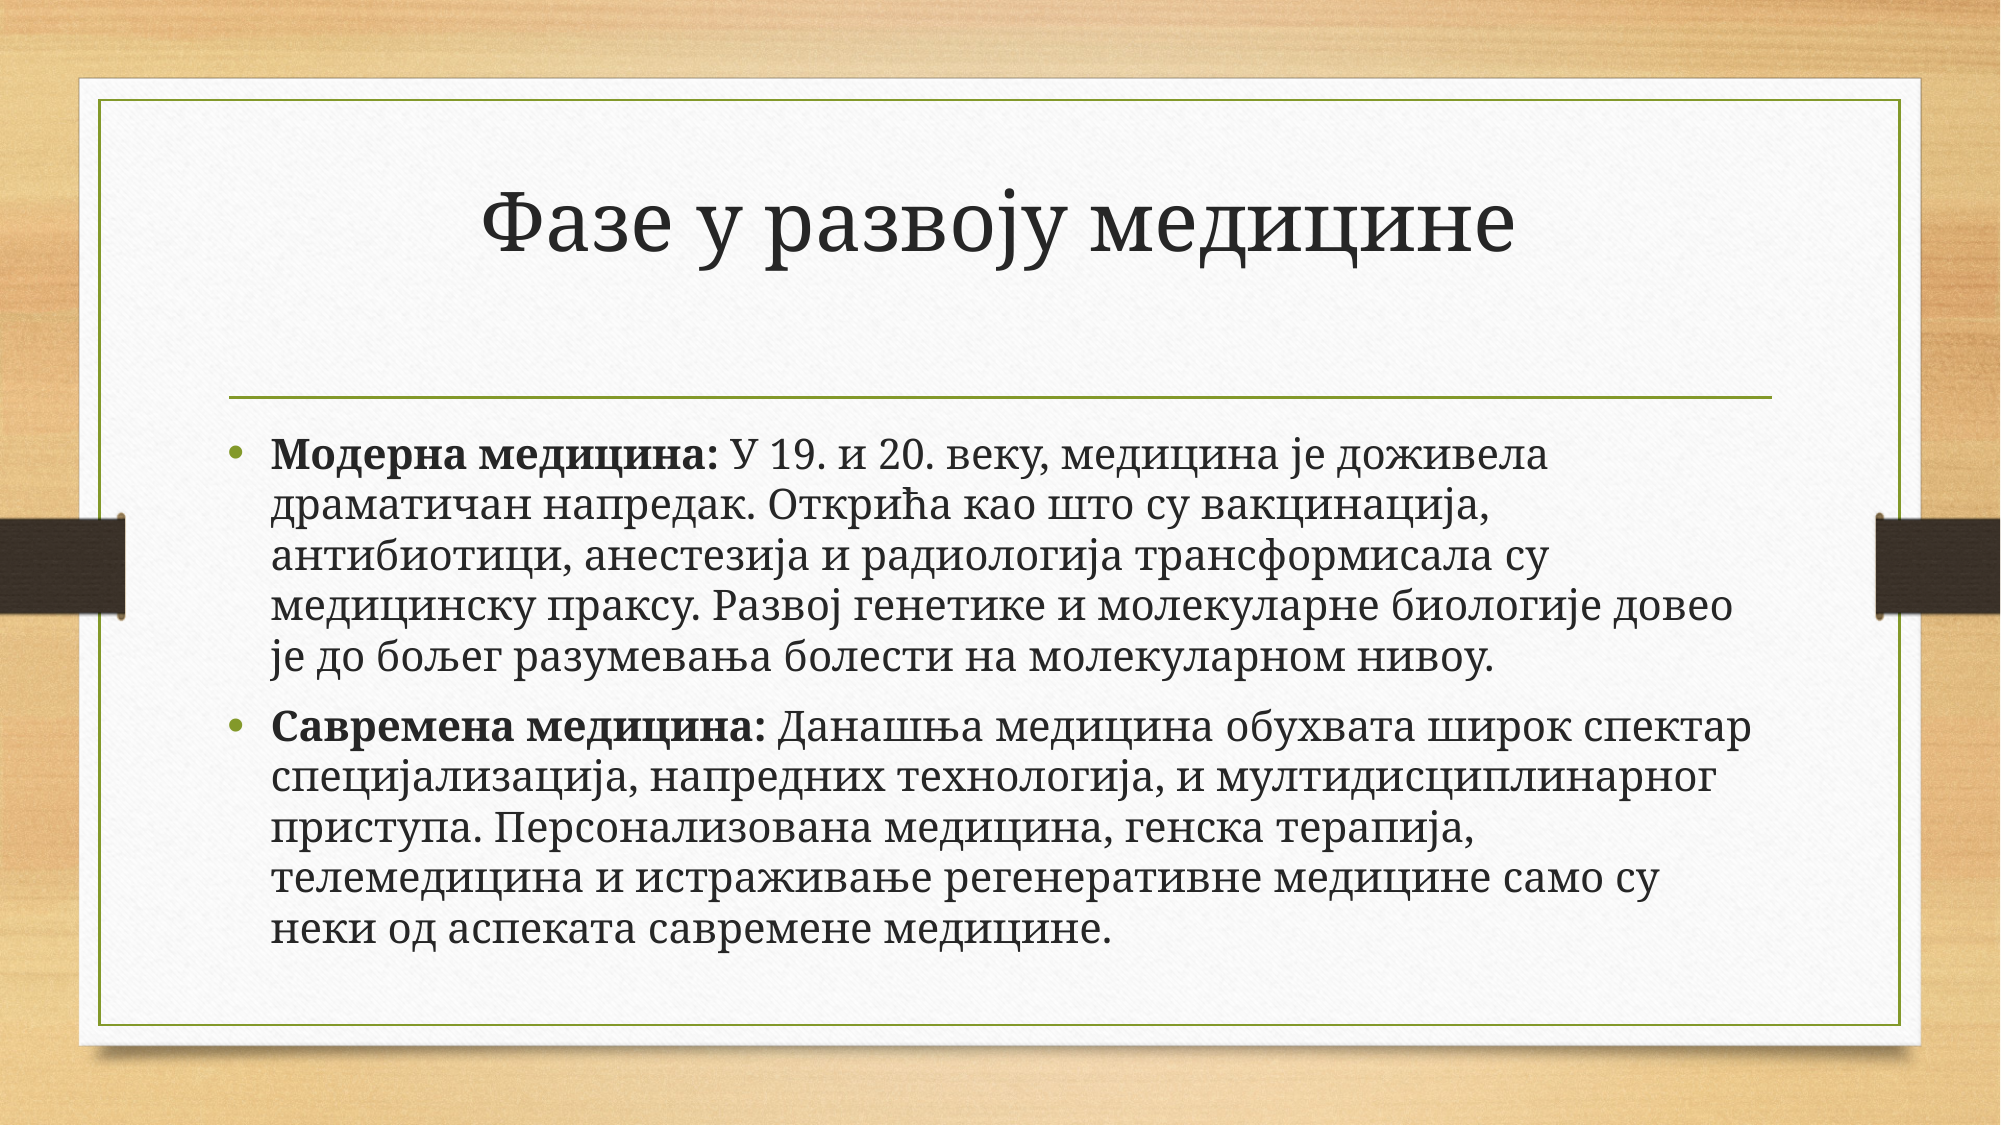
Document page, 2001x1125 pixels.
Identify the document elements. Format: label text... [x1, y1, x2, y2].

list Модернa медицинa: У 19. и 20. веку, медицина је доживела драматичан напредак. Открића као што су вакцинација, антибиотици, анестезија и радиологија трансформисала су медицинску праксу. Развој генетике и молекуларне биологије довео је до бољег разумевања болести на молекуларном нивоу. Савремена медицина: Данашња медицина обухвата широк спектар специјализација, напредних технологија, и мултидисциплинарног приступа. Персонализована медицина, генска терапија, телемедицина и истраживање регенеративне медицине само су неки од аспеката савремене медицине. [212, 419, 1788, 964]
picture [0, 0, 2001, 1125]
title Фазe у развоју медицине [212, 161, 1788, 375]
